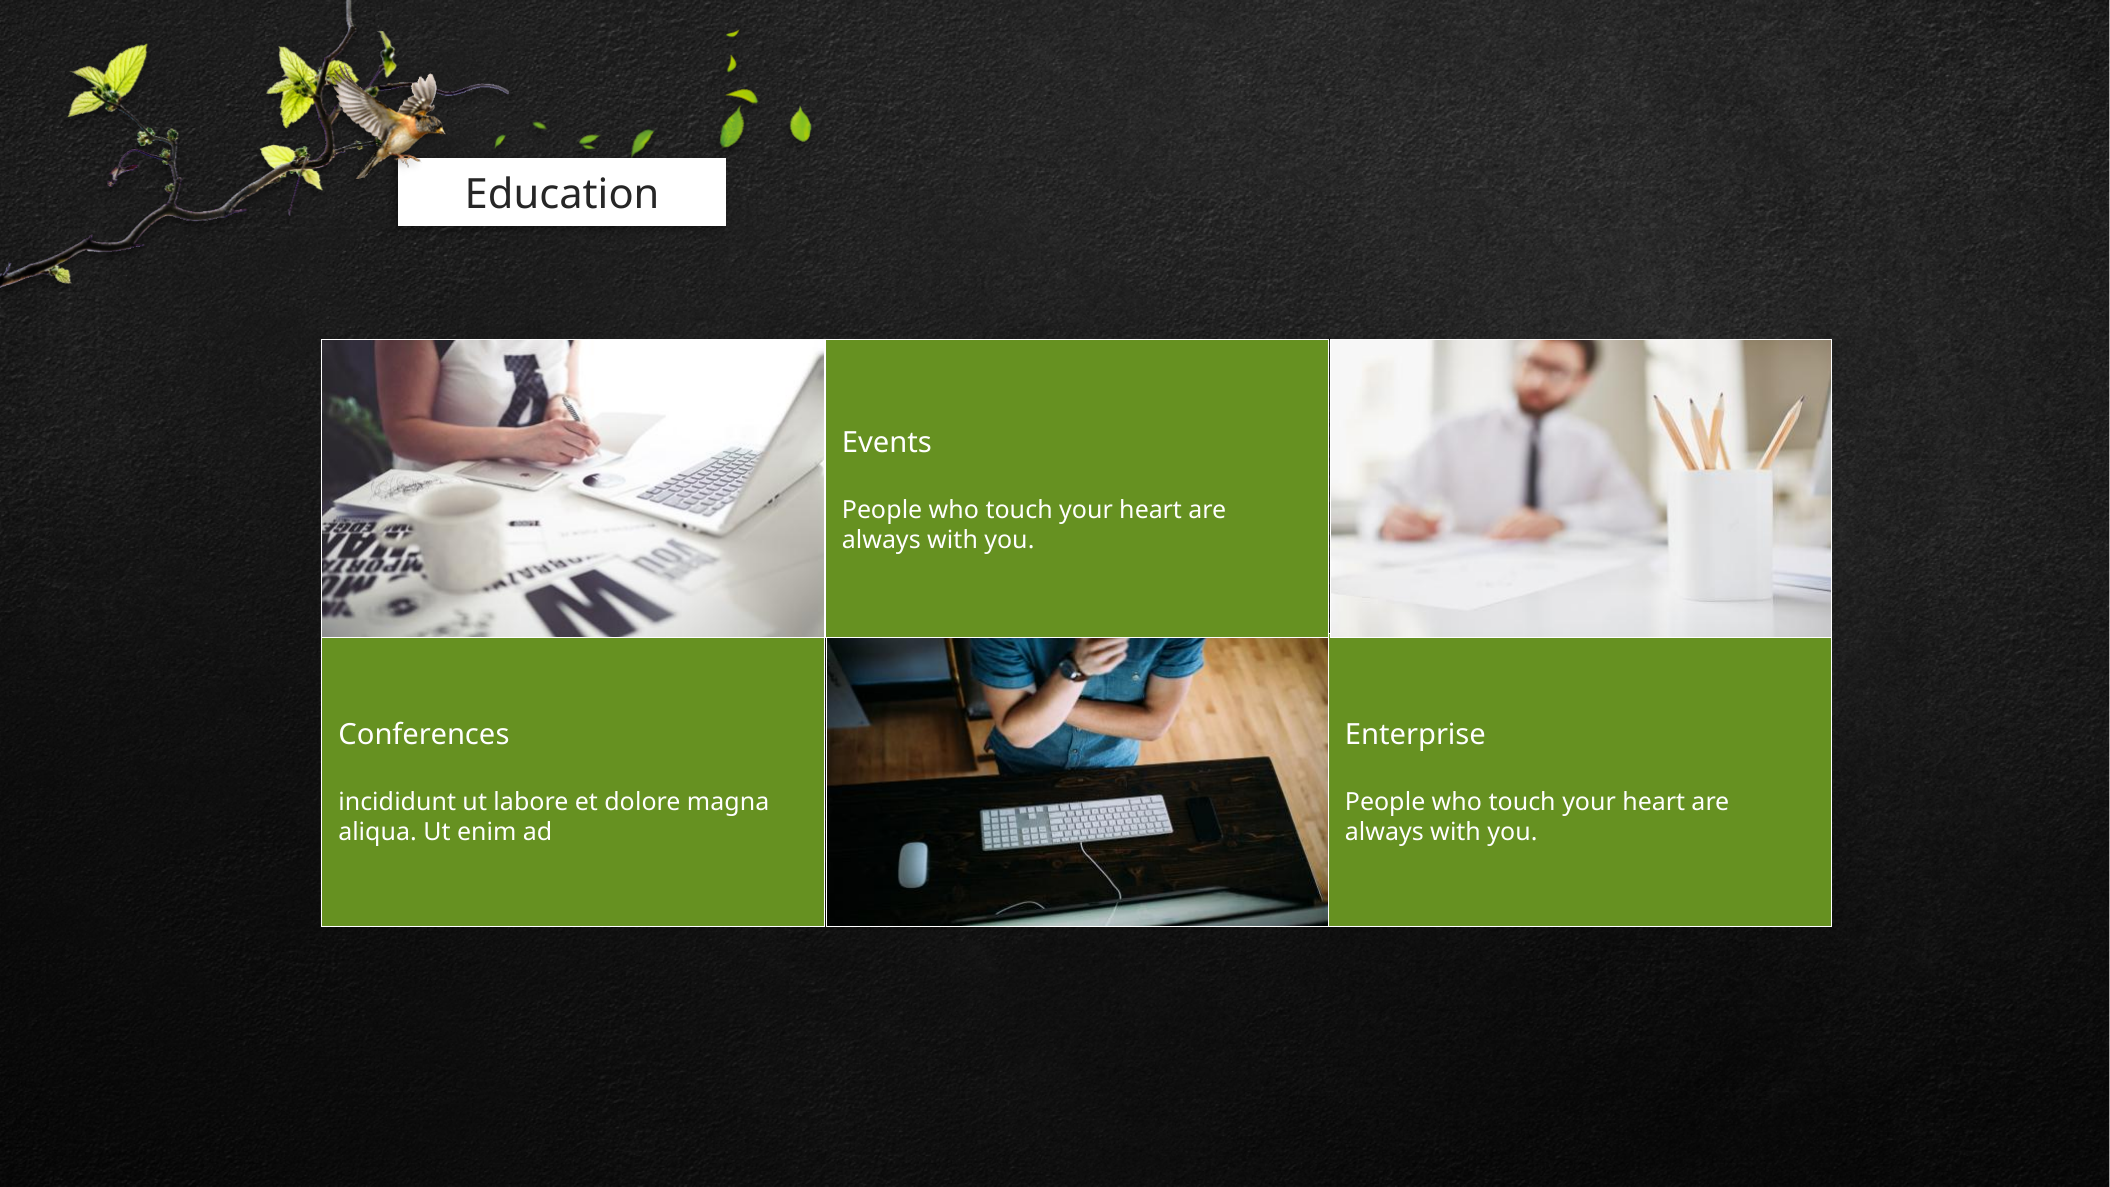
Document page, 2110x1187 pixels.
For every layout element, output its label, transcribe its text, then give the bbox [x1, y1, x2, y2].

text_box [321, 339, 824, 638]
text_box [1330, 339, 1832, 638]
text_box Conferences incididunt ut labore et dolore magna aliqua. Ut enim ad [321, 638, 825, 927]
text_box Events People who touch your heart are always with you. [824, 339, 1329, 638]
text_box [826, 638, 1328, 927]
text_box Enterprise People who touch your heart are always with you. [1328, 633, 1832, 927]
picture [0, 0, 2110, 1187]
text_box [0, 0, 812, 313]
